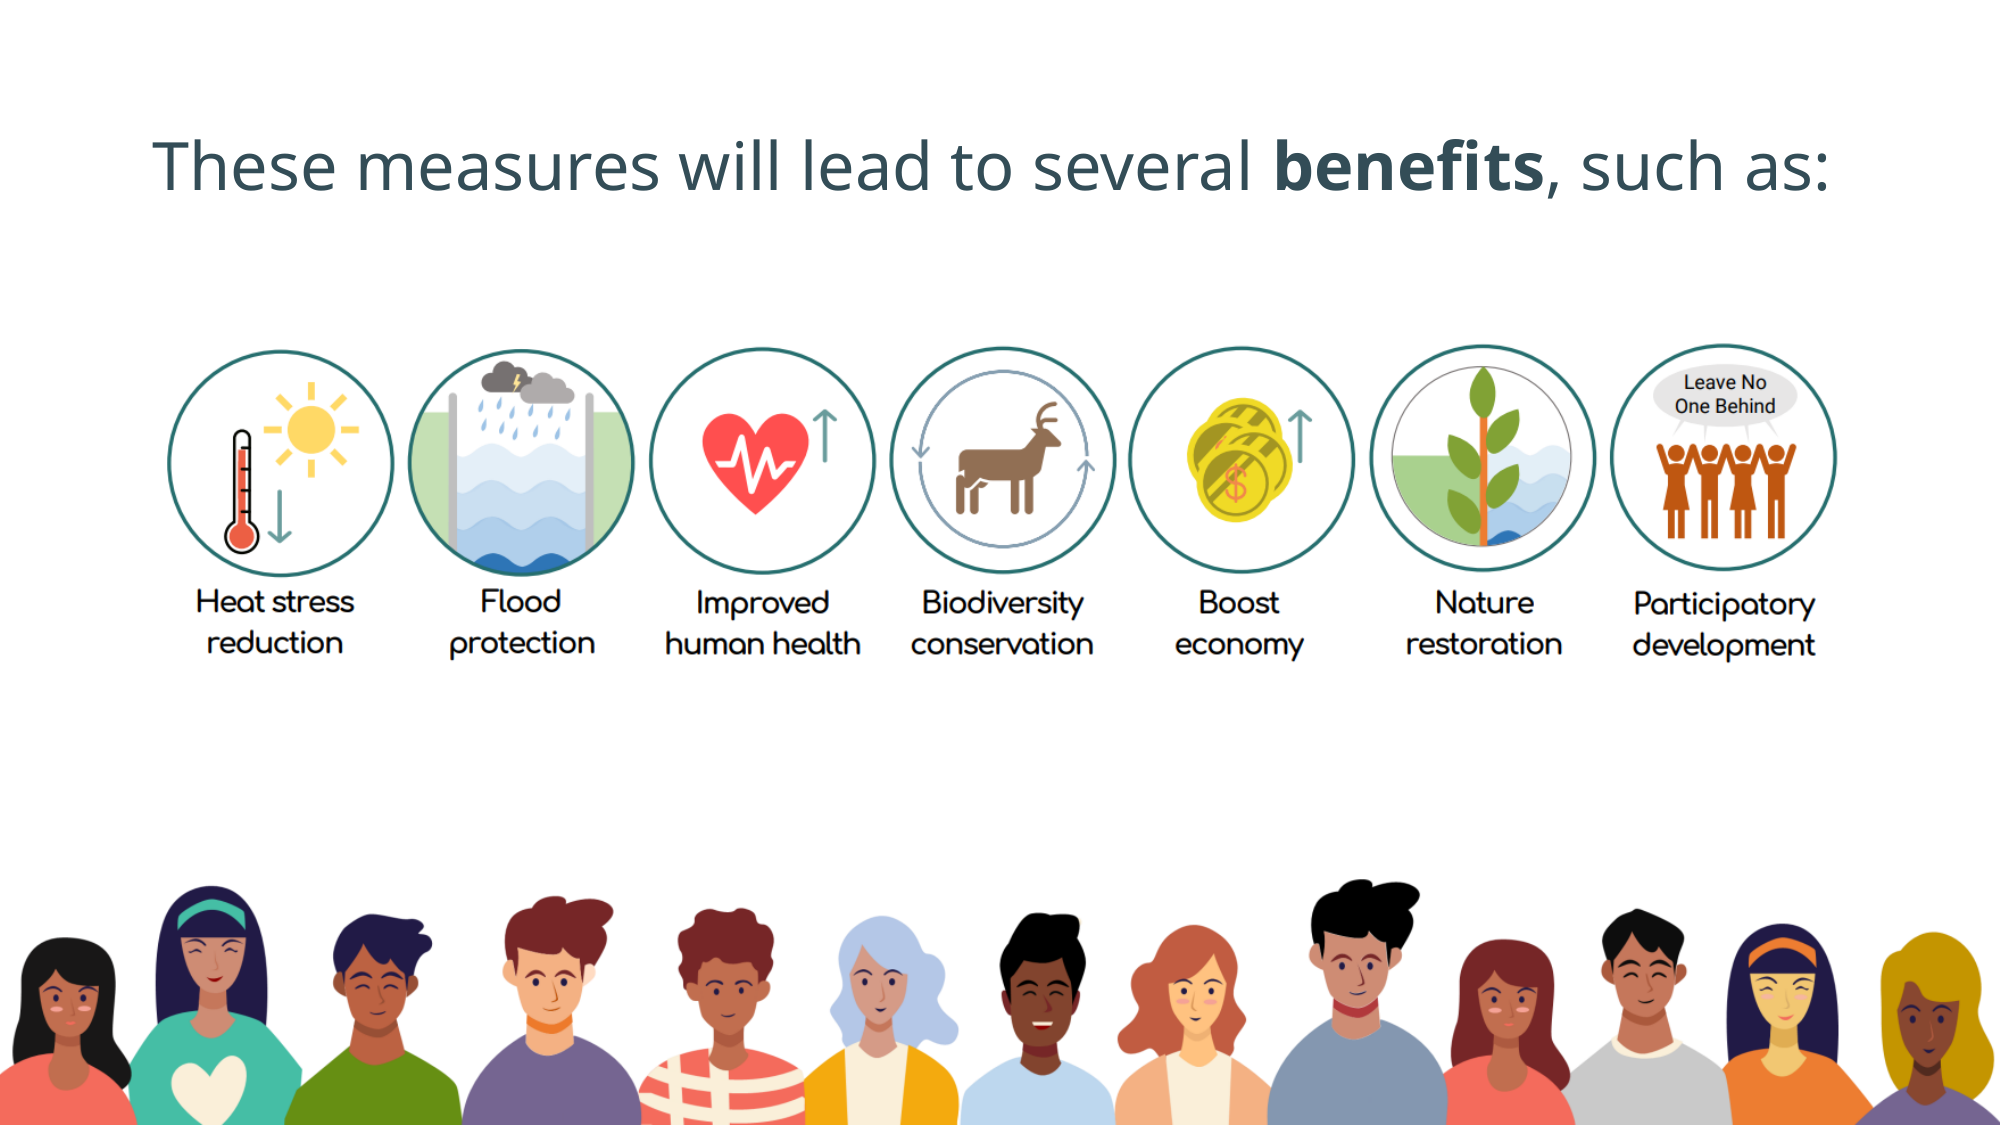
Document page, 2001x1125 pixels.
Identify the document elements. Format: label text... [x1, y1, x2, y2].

title These measures will lead to several benefits, such as: [137, 59, 1863, 278]
picture [0, 315, 2000, 680]
picture [0, 873, 2000, 1125]
